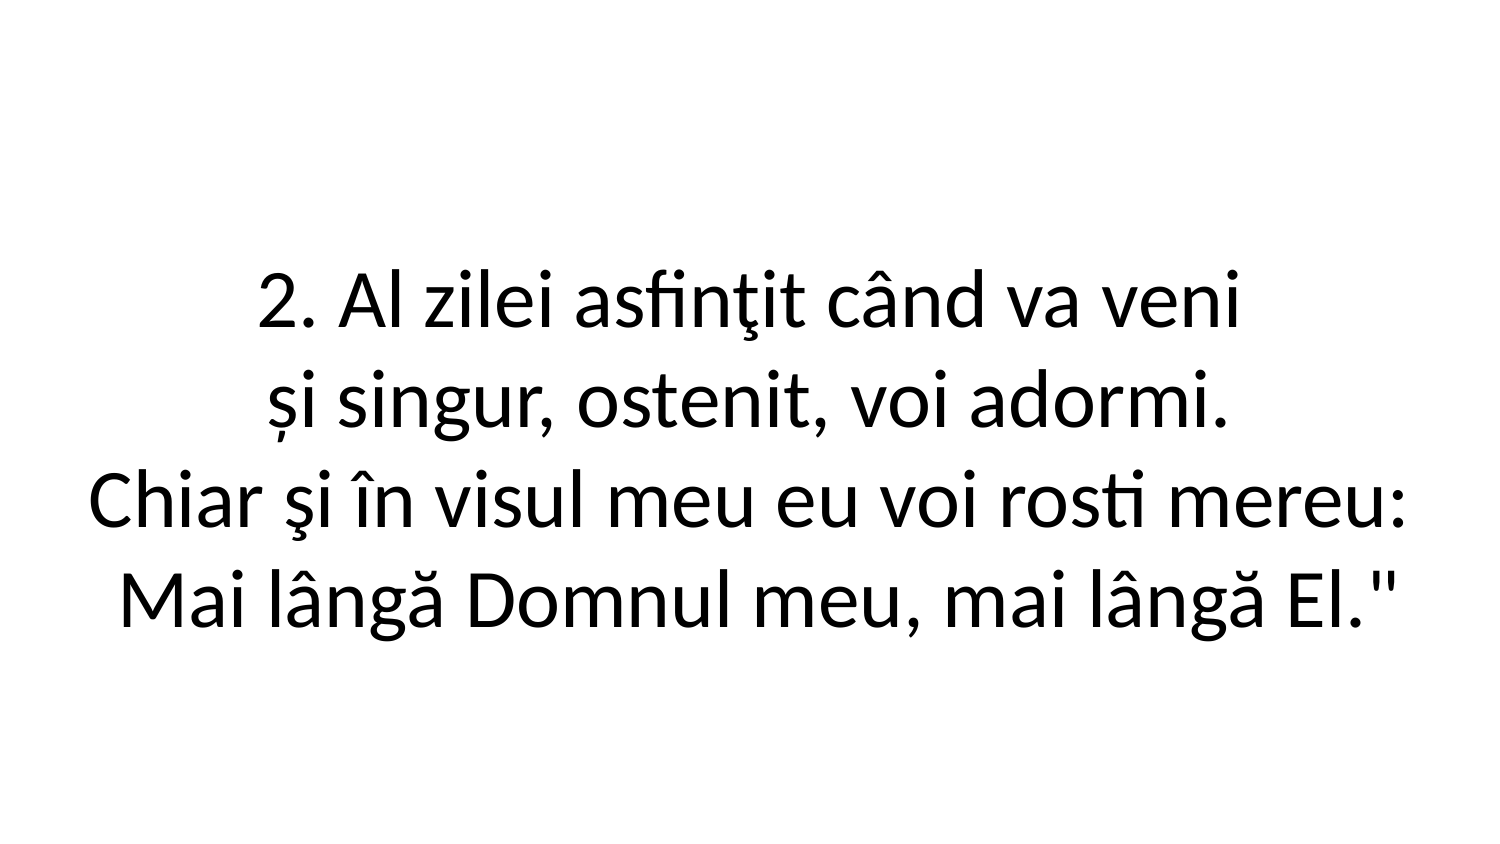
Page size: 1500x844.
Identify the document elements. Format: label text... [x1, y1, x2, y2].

text_box 2. Al zilei asfinţit când va veni și singur, ostenit, voi adormi. Chiar şi în visul meu eu voi rosti mereu: Mai lângă Domnul meu, mai lângă El." [73, 192, 1426, 652]
